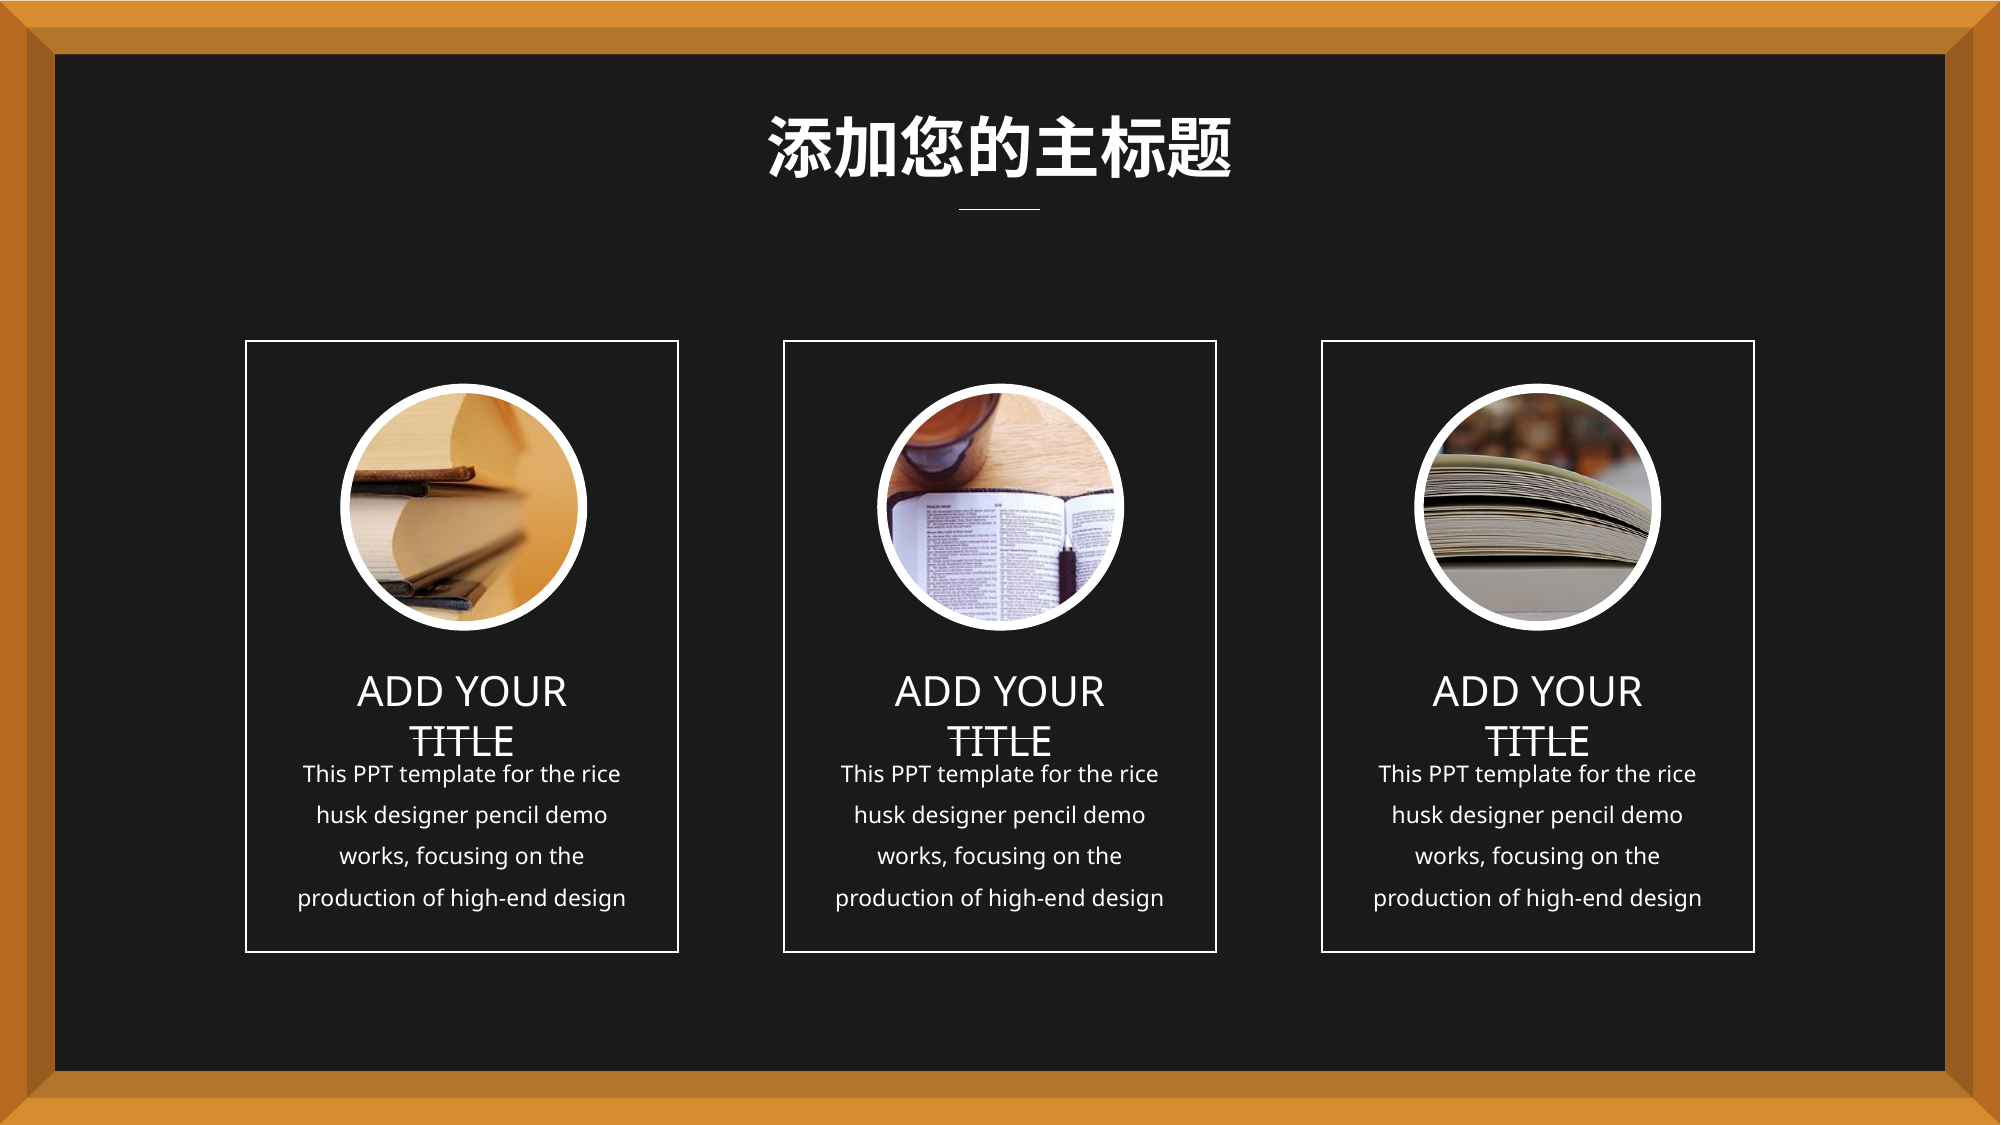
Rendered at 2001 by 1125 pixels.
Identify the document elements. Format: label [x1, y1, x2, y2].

picture [0, 0, 2000, 1125]
text_box [806, 657, 1194, 921]
text_box [268, 657, 656, 921]
text_box [1344, 657, 1732, 921]
